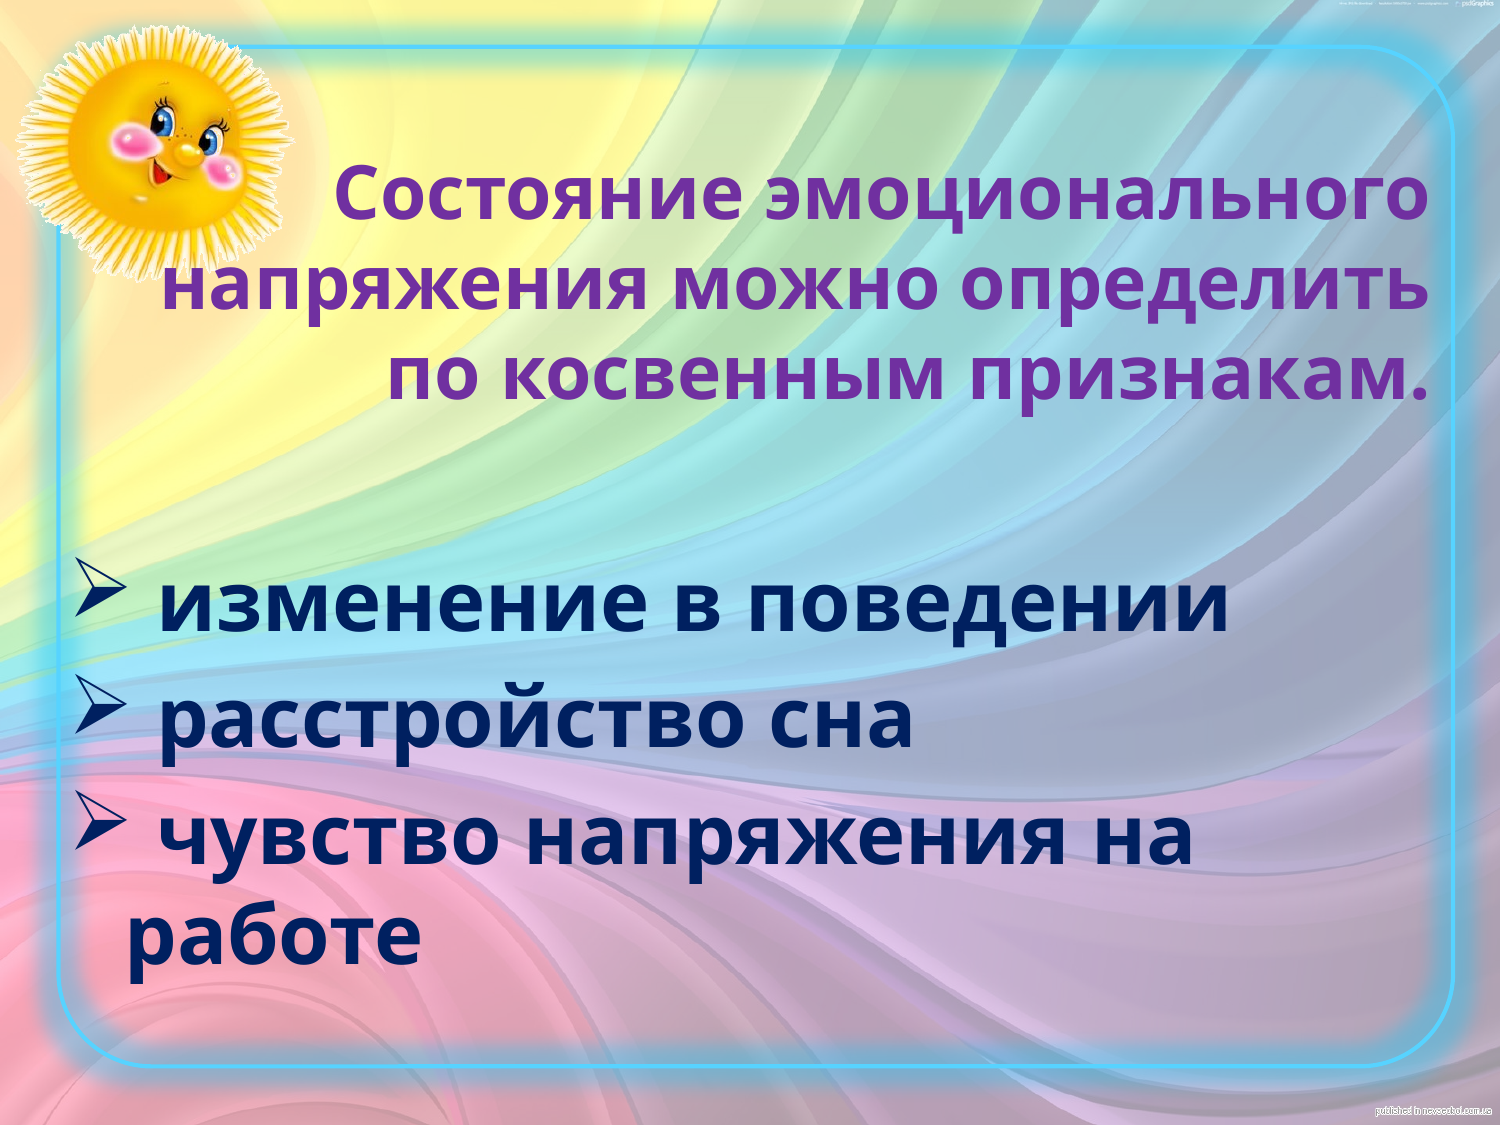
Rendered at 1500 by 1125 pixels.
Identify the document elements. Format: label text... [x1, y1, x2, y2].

list Состояние эмоционального напряжения можно определить по косвенным признакам. изменение в поведении расстройство сна чувство напряжения на работе [53, 137, 1447, 1071]
picture [11, 11, 340, 340]
